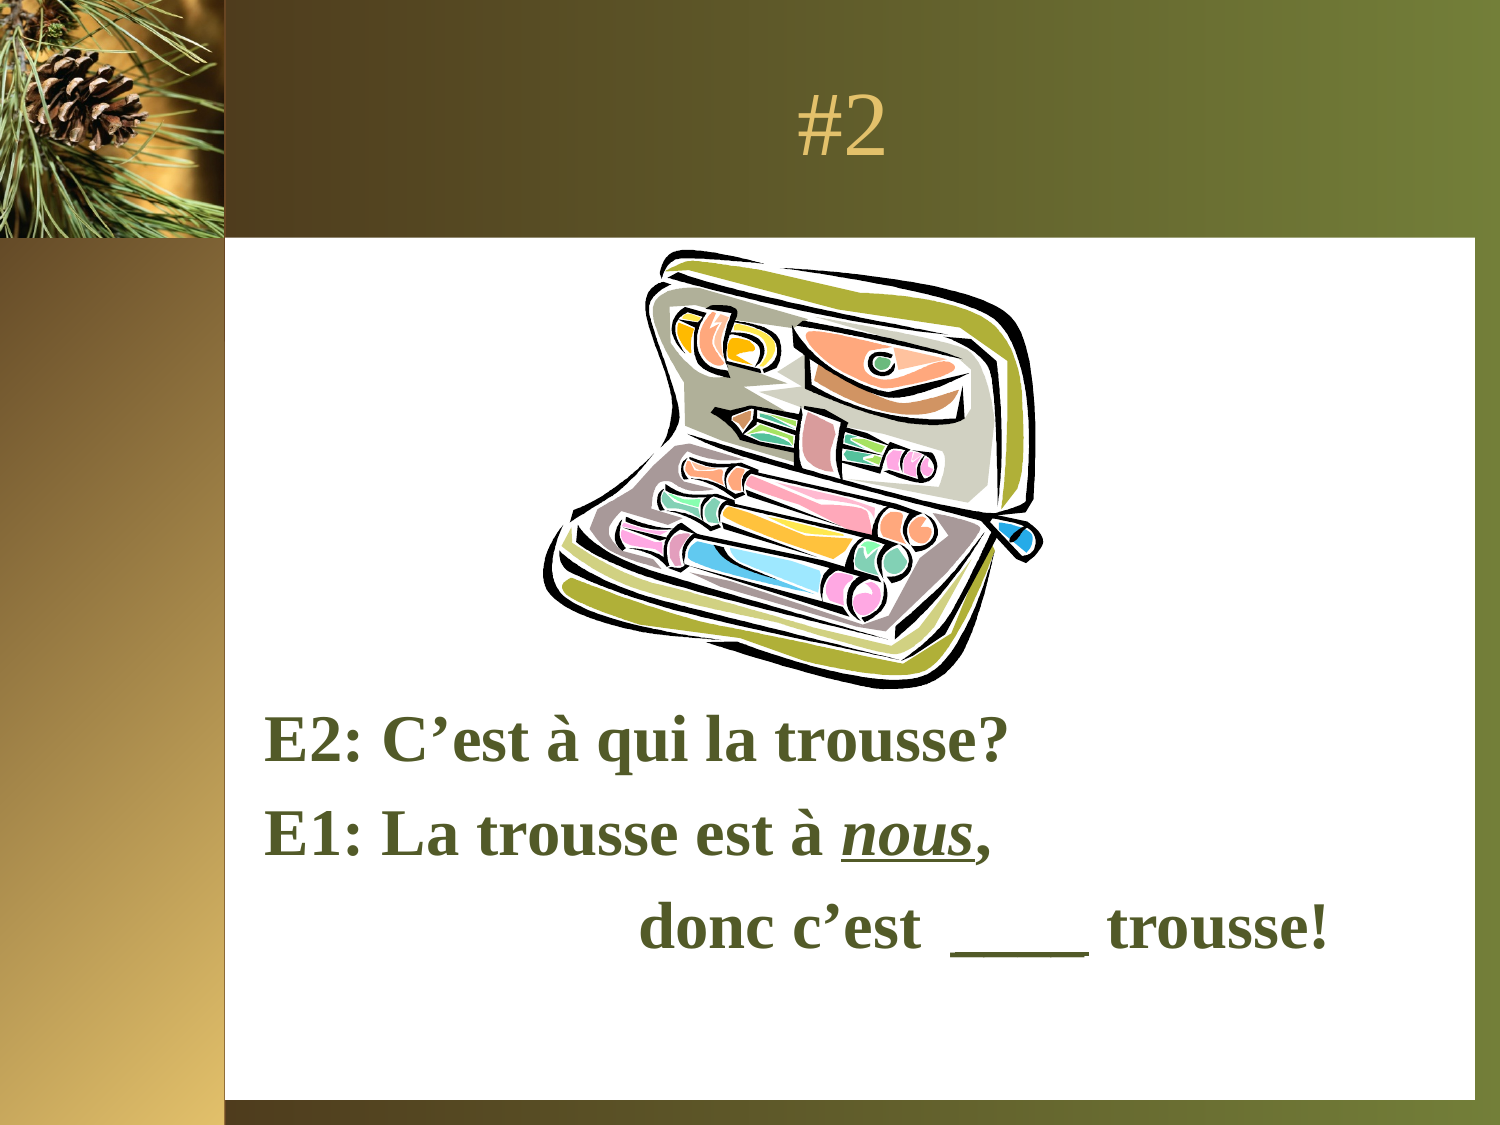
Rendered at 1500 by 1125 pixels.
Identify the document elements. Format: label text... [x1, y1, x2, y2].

picture [0, 0, 224, 238]
picture [537, 242, 1051, 697]
list E2: C’est à qui la trousse? E1: La trousse est à nous, donc c’est ____ trousse! [249, 687, 1438, 1125]
title #2 [249, 24, 1438, 213]
